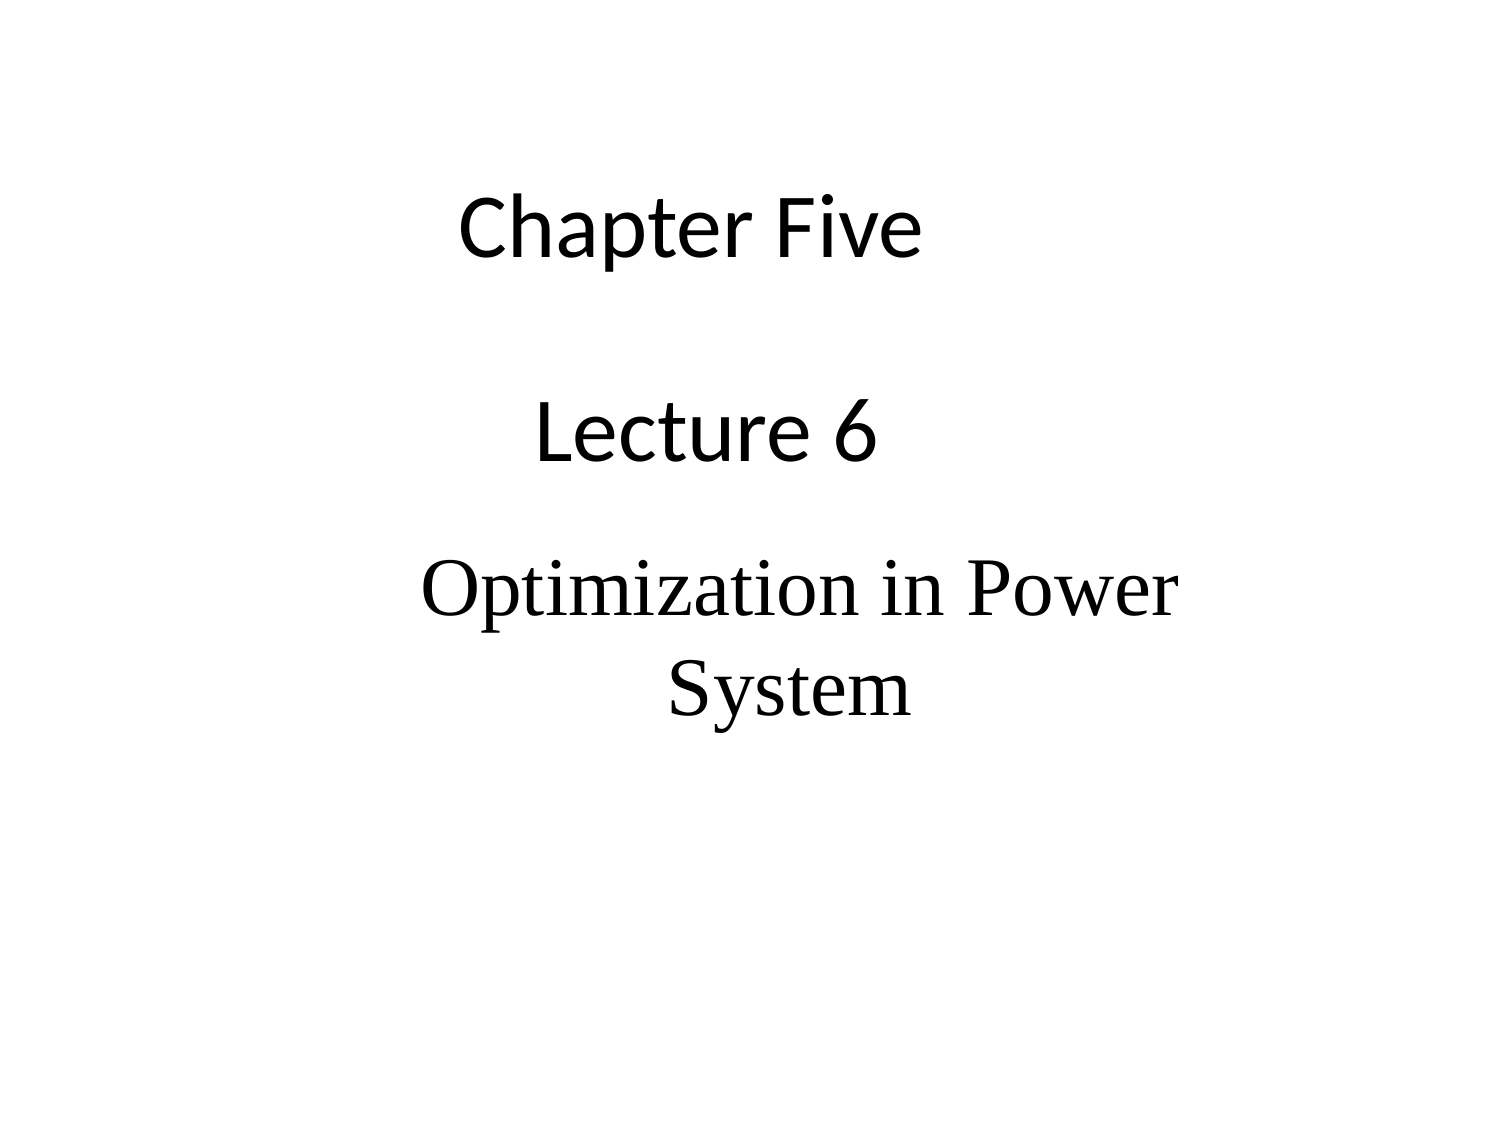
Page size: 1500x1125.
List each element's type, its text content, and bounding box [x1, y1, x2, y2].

subtitle Optimization in Power System [237, 525, 1288, 813]
text_box Lecture 6 [519, 362, 916, 488]
title Chapter Five [75, 99, 1350, 342]
